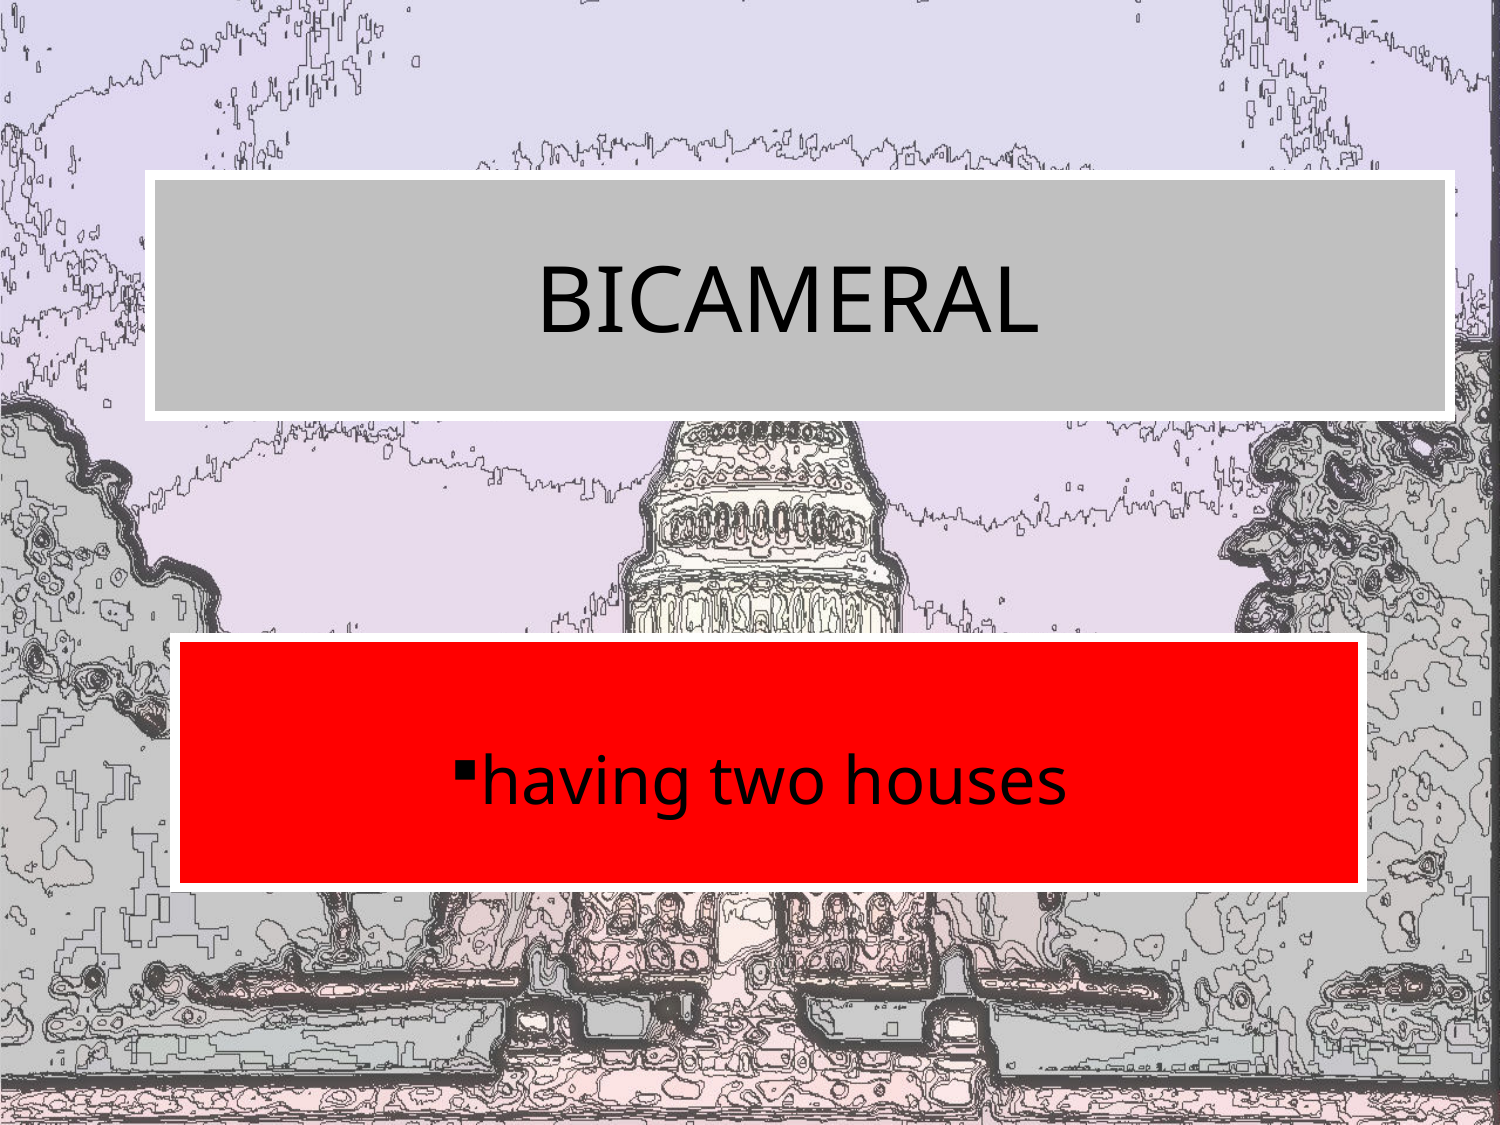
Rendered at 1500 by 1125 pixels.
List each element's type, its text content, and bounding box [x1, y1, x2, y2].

subtitle having two houses [174, 637, 1363, 888]
picture [0, 0, 1500, 1125]
title BICAMERAL [150, 174, 1450, 417]
